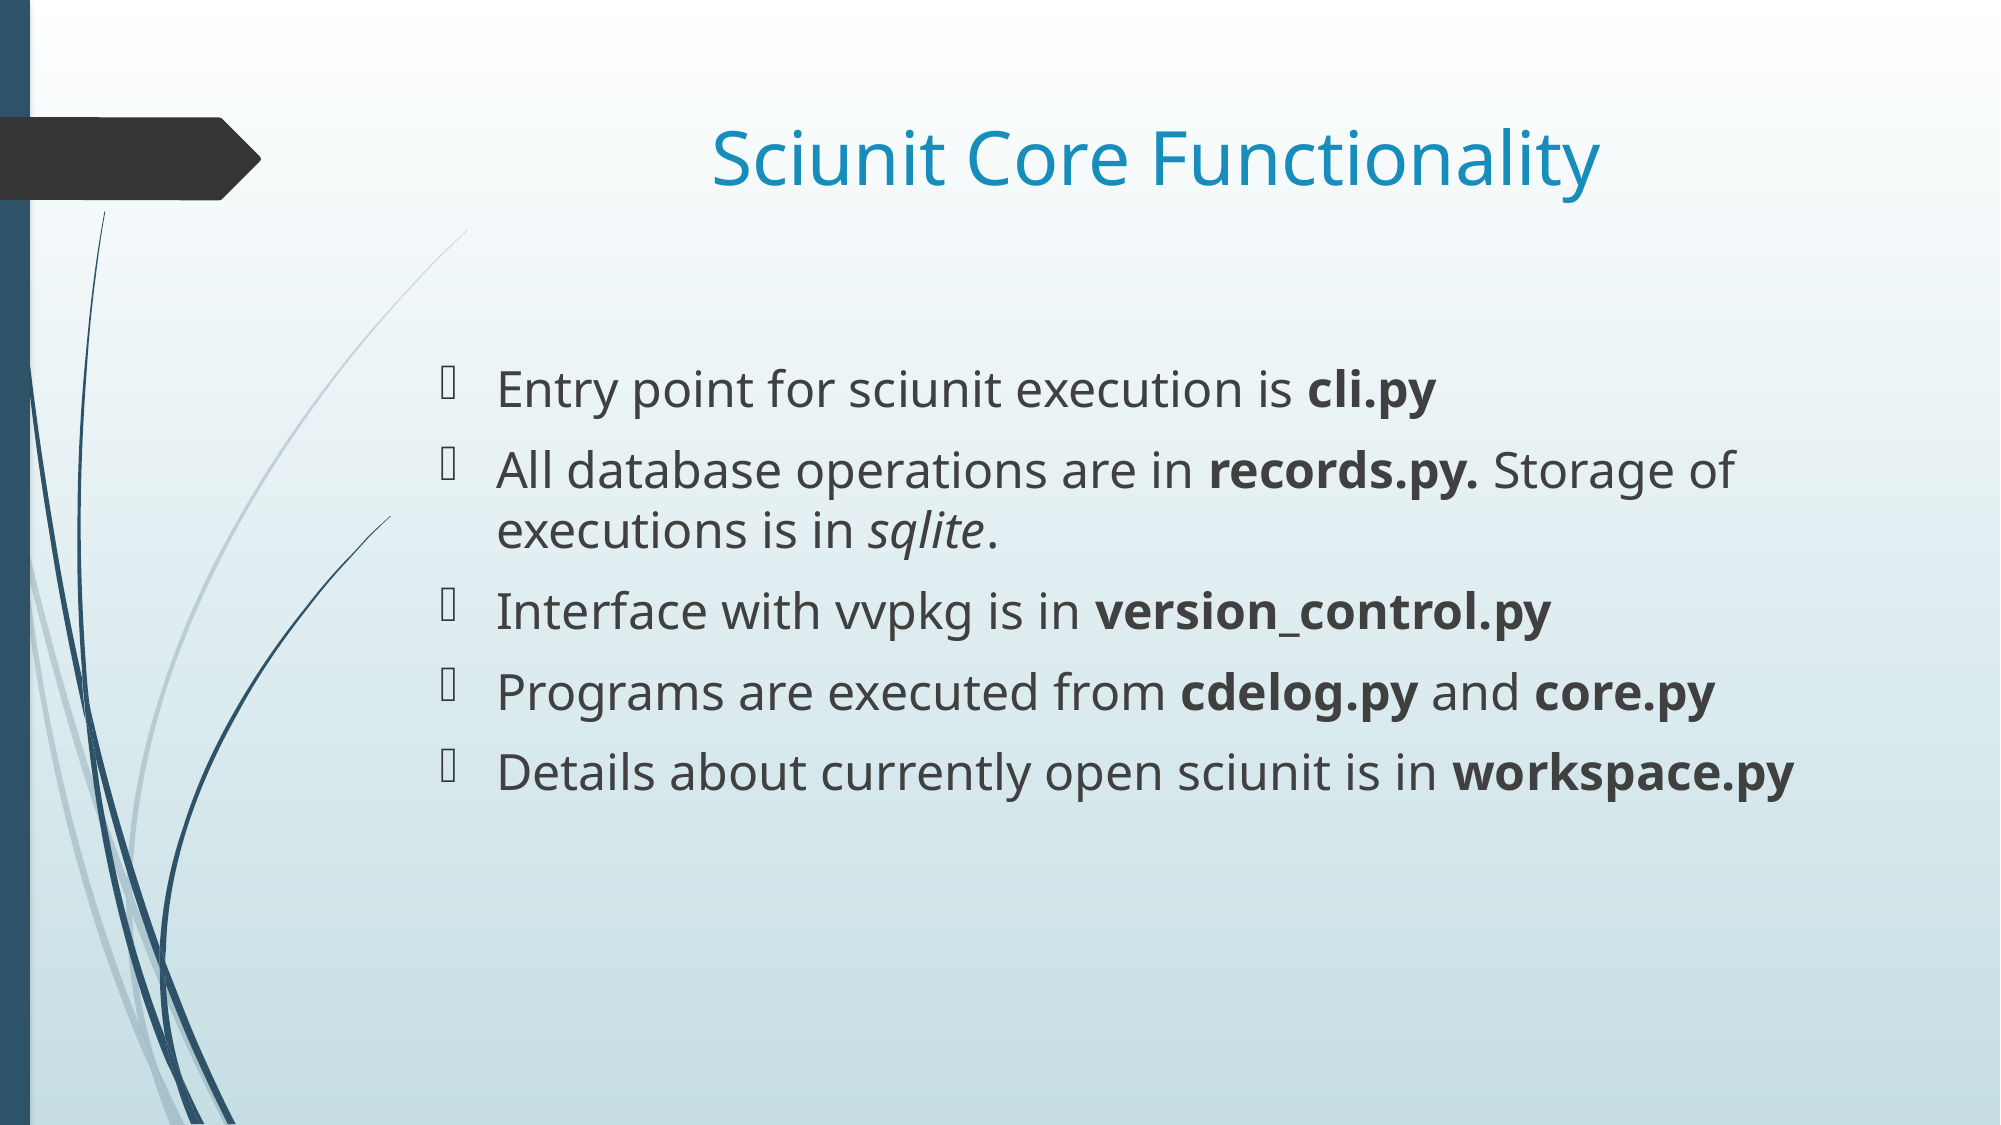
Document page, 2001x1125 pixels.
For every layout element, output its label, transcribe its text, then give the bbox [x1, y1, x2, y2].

list Entry point for sciunit execution is cli.py All database operations are in records.py. Storage of executions is in sqlite. Interface with vvpkg is in version_control.py Programs are executed from cdelog.py and core.py Details about currently open sciunit is in workspace.py [424, 350, 1888, 970]
title Sciunit Core Functionality [425, 102, 1888, 313]
